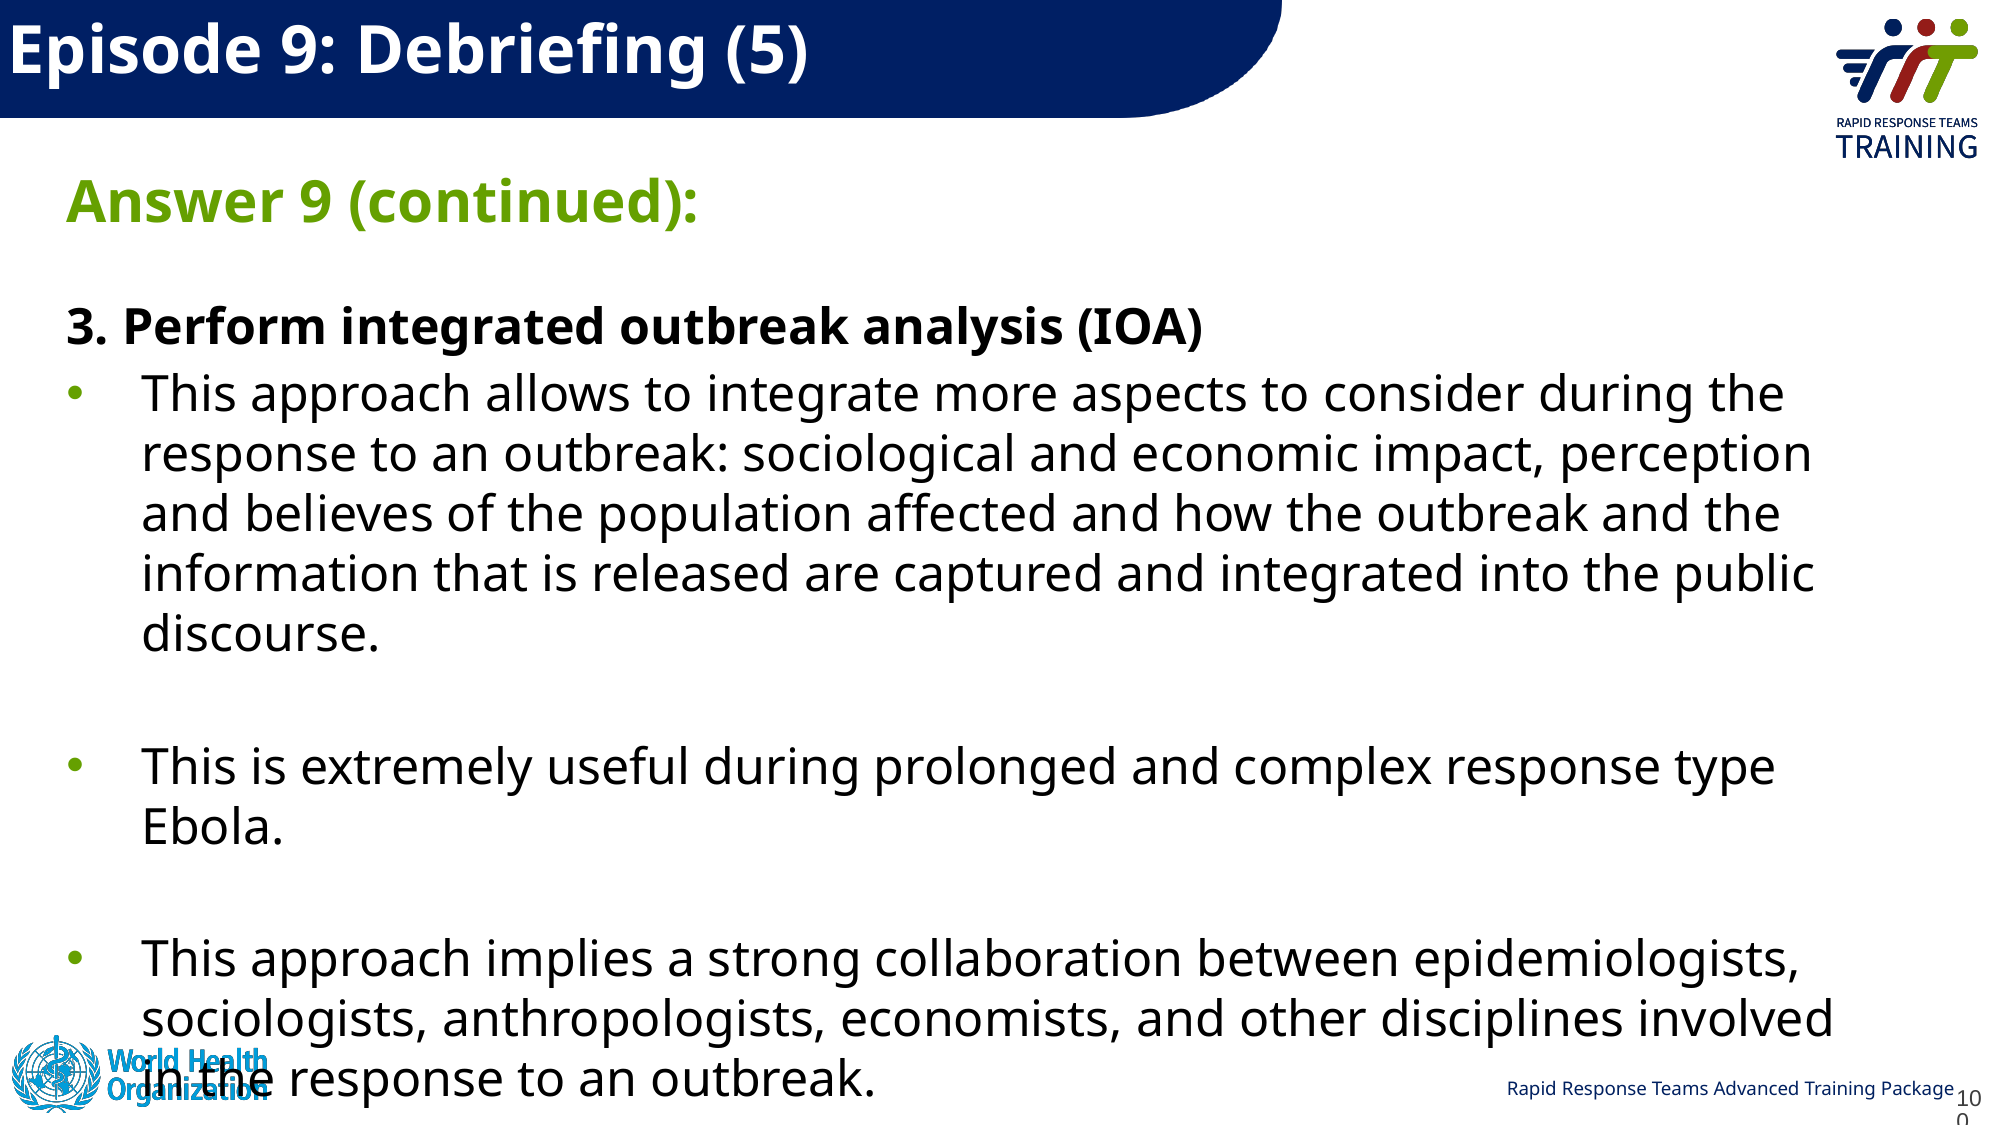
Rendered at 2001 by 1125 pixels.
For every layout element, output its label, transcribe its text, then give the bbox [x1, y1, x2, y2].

picture [1835, 19, 1978, 167]
picture [12, 1083, 48, 1113]
picture [71, 1053, 90, 1091]
picture [22, 1062, 26, 1077]
picture [40, 1062, 47, 1070]
picture [12, 1035, 54, 1068]
picture [1179, 0, 1282, 118]
title Episode 9: Debriefing (5) [0, 0, 1179, 149]
picture [30, 1083, 37, 1091]
list Answer 9 (continued): 3. Perform integrated outbreak analysis (IOA) This approach allows to integrate more aspects to consider during the response to an outbreak: sociological and economic impact, perception and believes of the population affected and how the outbreak and the information that is released are captured and integrated into the public discourse. This is extremely useful during prolonged and complex response type Ebola. This approach implies a strong collaboration between epidemiologists, sociologists, anthropologists, economists, and other disciplines involved in the response to an outbreak. [58, 164, 1860, 939]
picture [24, 1054, 36, 1087]
picture [46, 1056, 54, 1062]
picture [34, 1054, 43, 1078]
picture [50, 1108, 62, 1113]
picture [59, 1035, 267, 1113]
picture [36, 1088, 78, 1105]
